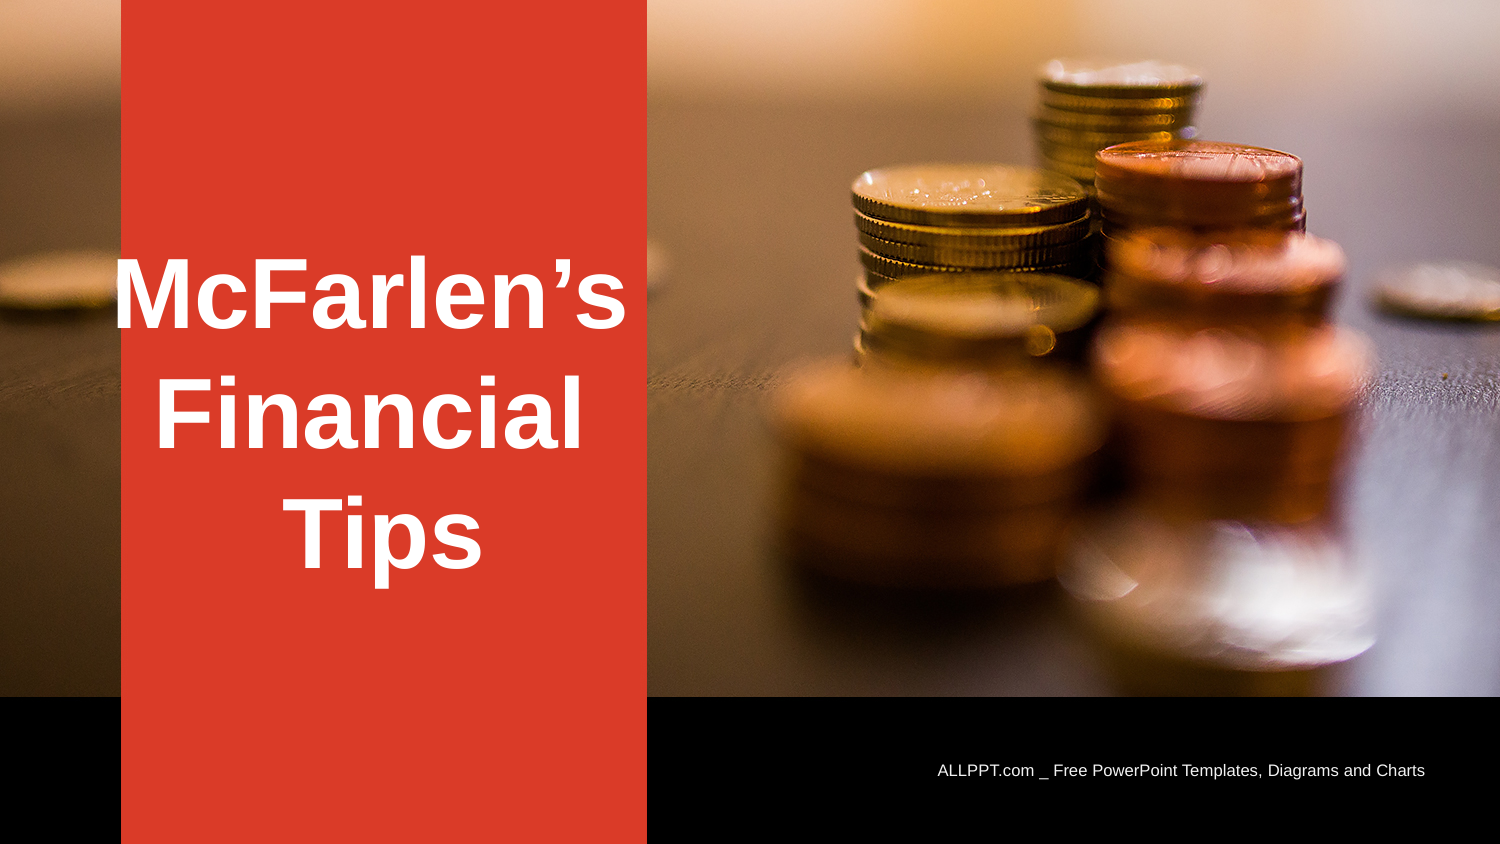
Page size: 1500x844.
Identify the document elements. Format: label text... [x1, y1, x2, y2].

text_box McFarlen’s Financial Tips [76, 221, 691, 596]
text_box ALLPPT.com _ Free PowerPoint Templates, Diagrams and Charts [0, 752, 1441, 788]
picture [0, 0, 1500, 844]
